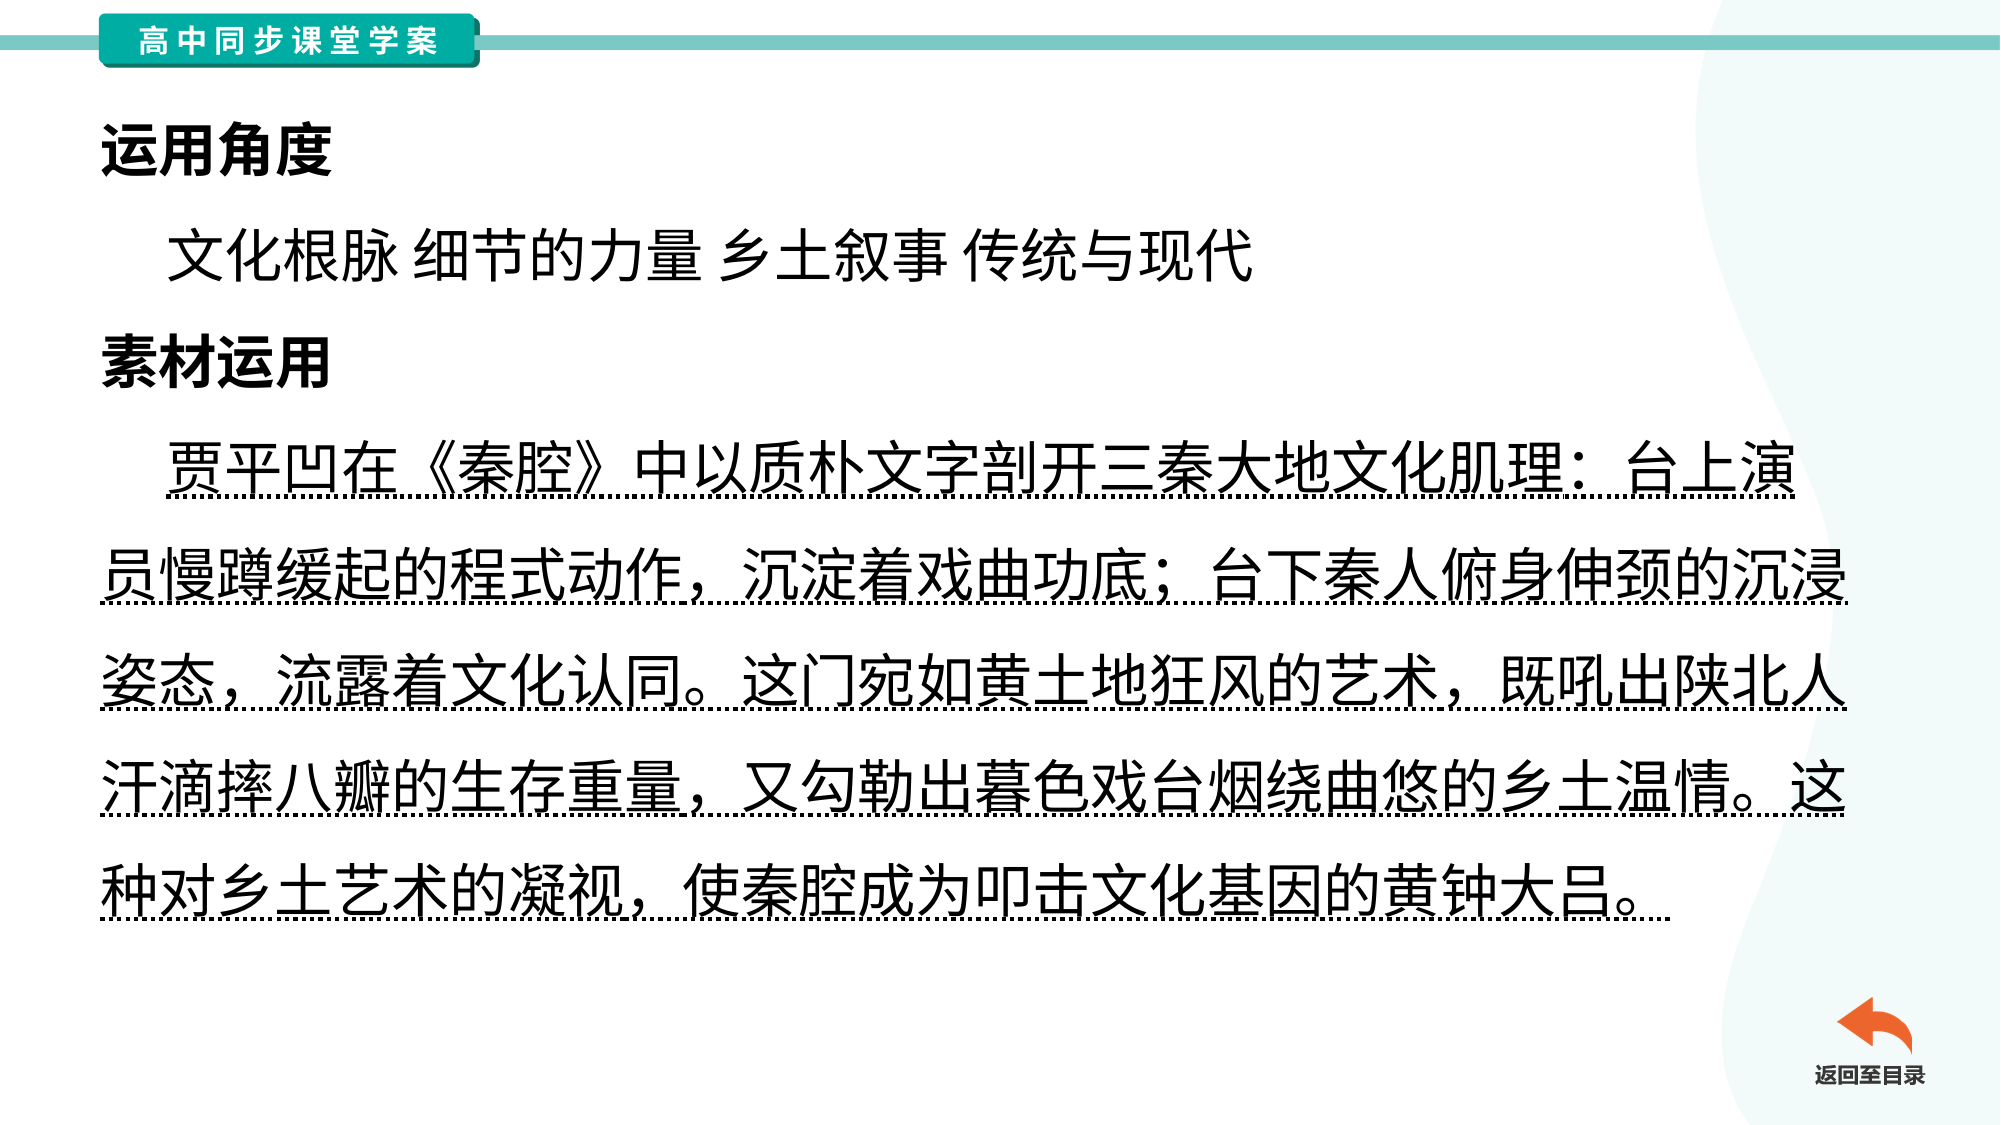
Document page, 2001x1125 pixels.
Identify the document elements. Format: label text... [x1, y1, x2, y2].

picture [0, 0, 2000, 1125]
text_box 运用角度 文化根脉 细节的力量 乡土叙事 传统与现代 素材运用 贾平凹在《秦腔》中以质朴文字剖开三秦大地文化肌理：台上演 员慢蹲缓起的程式动作，沉淀着戏曲功底；台下秦人俯身伸颈的沉浸 姿态，流露着文化认同。这门宛如黄土地狂风的艺术，既吼出陕北人 汗滴摔八瓣的生存重量，又勾勒出暮色戏台烟绕曲悠的乡土温情。这 种对乡土艺术的凝视，使秦腔成为叩击文化基因的黄钟大吕。#3.1 [100, 76, 1899, 912]
